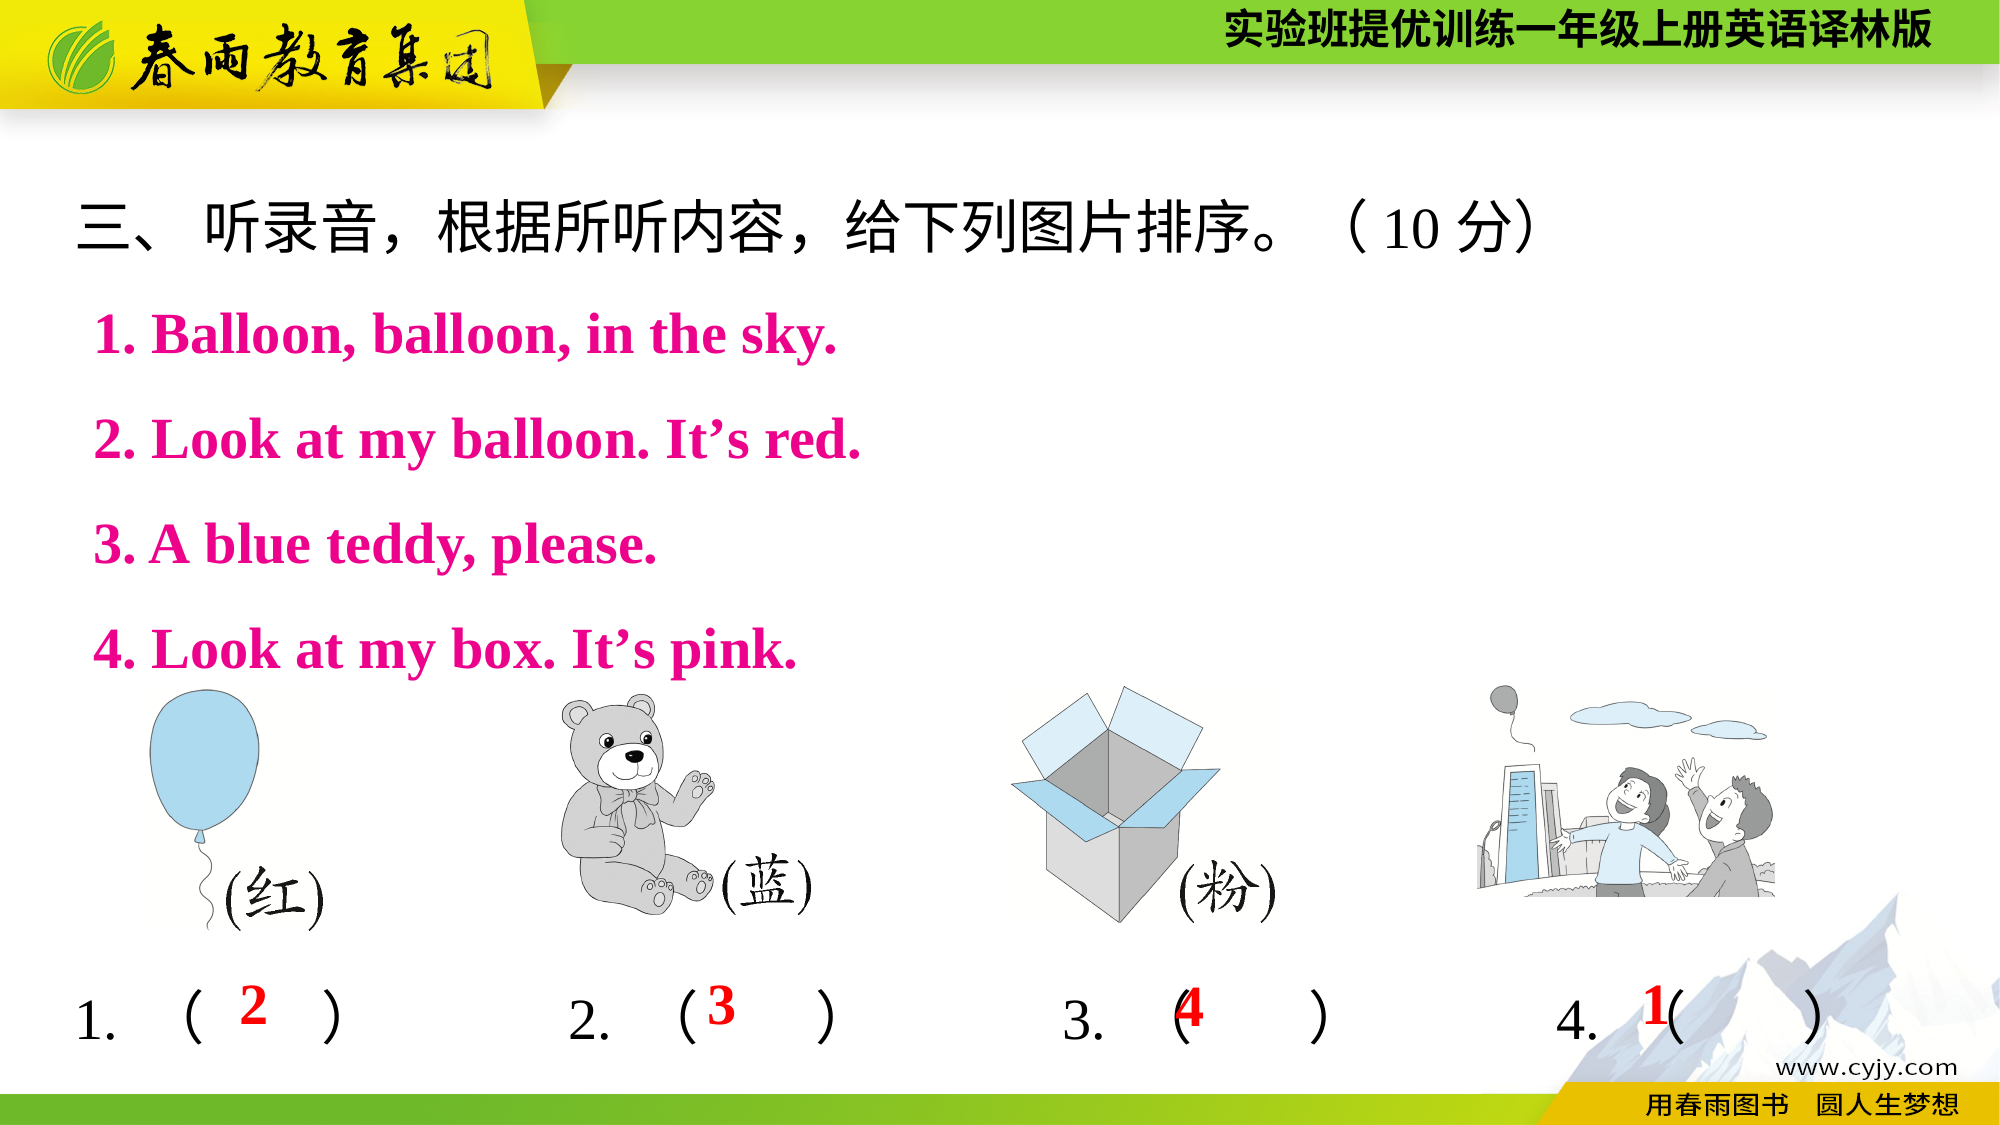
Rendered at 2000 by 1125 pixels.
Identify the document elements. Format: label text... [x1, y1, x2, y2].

text_box 1 [1626, 958, 1686, 1044]
list 三、 听录音，根据所听内容，给下列图片排序。（10分） [59, 147, 1944, 256]
picture [0, 0, 2000, 1125]
text_box 4 [1161, 961, 1221, 1046]
text_box 1. Balloon, balloon, in the sky. 2. Look at my balloon. It’s red. 3. A blue teddy, please. 4. Look at my box. It’s pink. [78, 253, 1078, 688]
text_box 1. （ ） 2. （ ） 3. （ ） 4. （ ） [59, 939, 1944, 1059]
text_box 3 [693, 958, 753, 1044]
text_box 2 [225, 958, 285, 1044]
